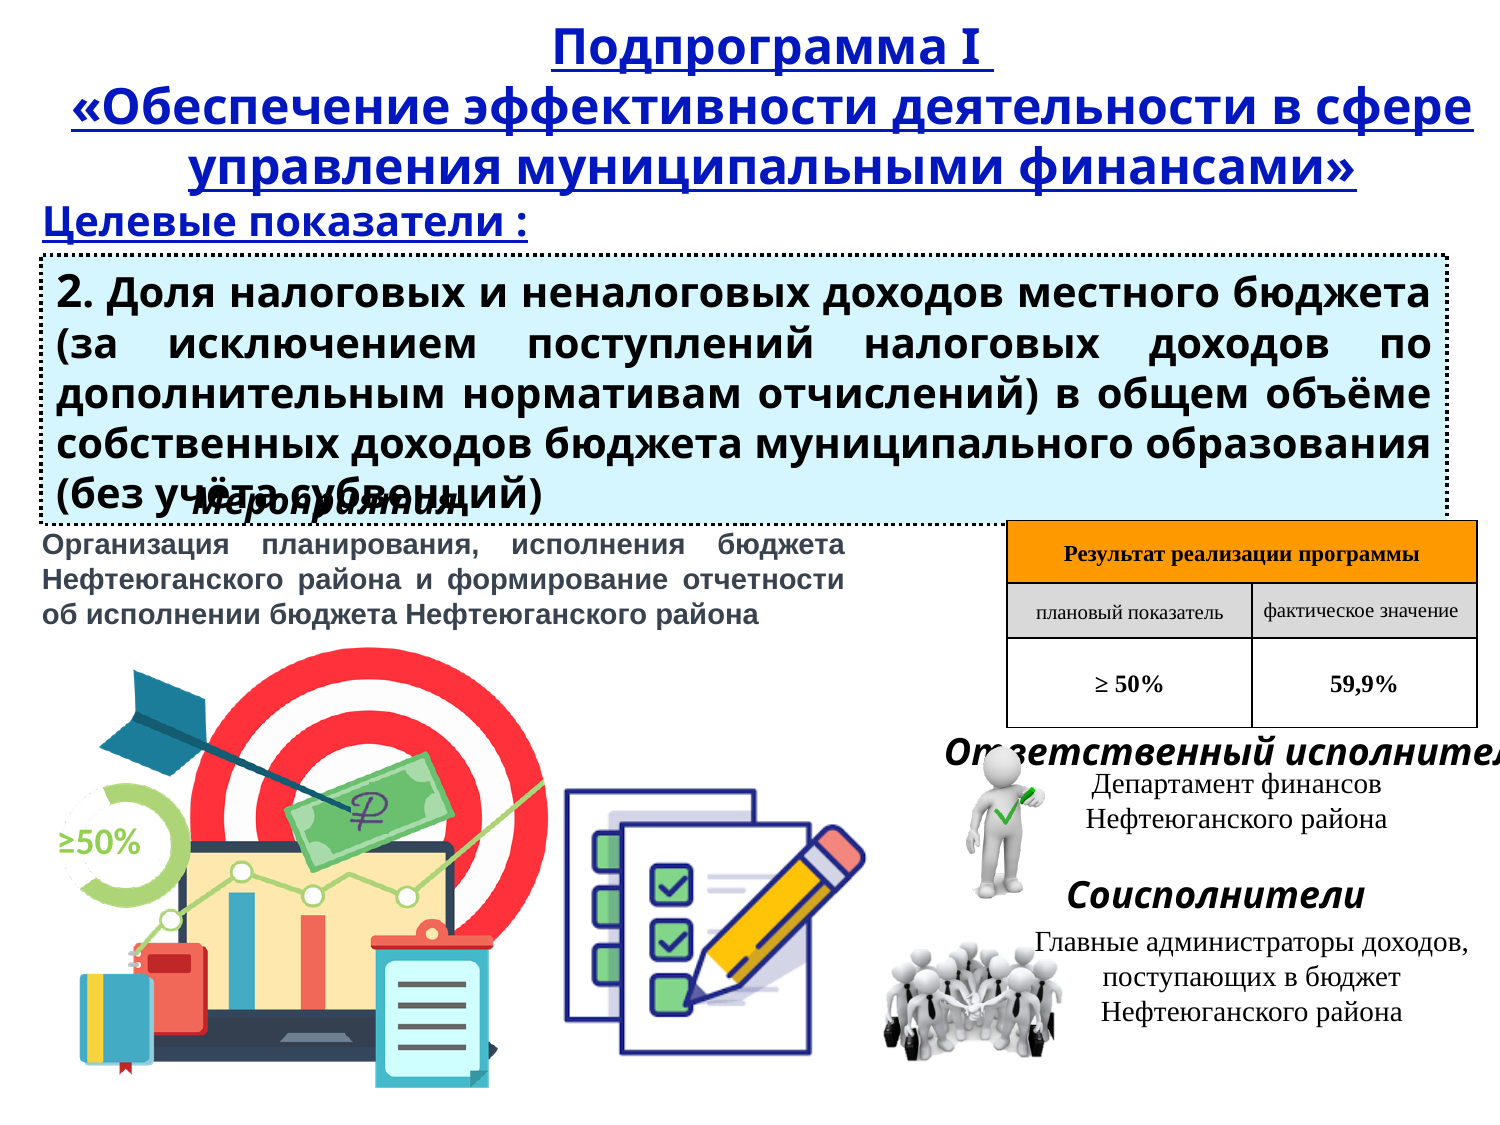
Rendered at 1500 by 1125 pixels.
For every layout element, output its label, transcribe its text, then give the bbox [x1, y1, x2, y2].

text_box 2. Доля налоговых и неналоговых доходов местного бюджета (за исключением поступлений налоговых доходов по дополнительным нормативам отчислений) в общем объёме собственных доходов бюджета муниципального образования (без учёта субвенций) [41, 254, 1447, 525]
text_box Соисполнители [1051, 863, 1381, 914]
text_box Мероприятия [176, 469, 473, 517]
text_box Организация планирования, исполнения бюджета Нефтеюганского района и формирование отчетности об исполнении бюджета Нефтеюганского района [27, 517, 861, 638]
picture [966, 746, 1045, 900]
text_box Ответственный исполнитель [929, 720, 1500, 781]
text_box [40, 633, 555, 1098]
table_cell плановый показатель [1008, 584, 1251, 637]
table_header Результат реализации программы [1008, 521, 1476, 582]
picture [555, 745, 1071, 1098]
text_box Подпрограмма I «Обеспечение эффективности деятельности в сфере управления муниципальными финансами» Целевые показатели : [27, 7, 1500, 253]
text_box Департамент финансов Нефтеюганского района [1049, 757, 1440, 842]
table_cell фактическое значение [1253, 584, 1476, 637]
table_cell 59,9% [1253, 639, 1476, 727]
table_cell ≥ 50% [1008, 639, 1251, 727]
text_box Главные администраторы доходов, поступающих в бюджет Нефтеюганского района [1019, 914, 1485, 1035]
